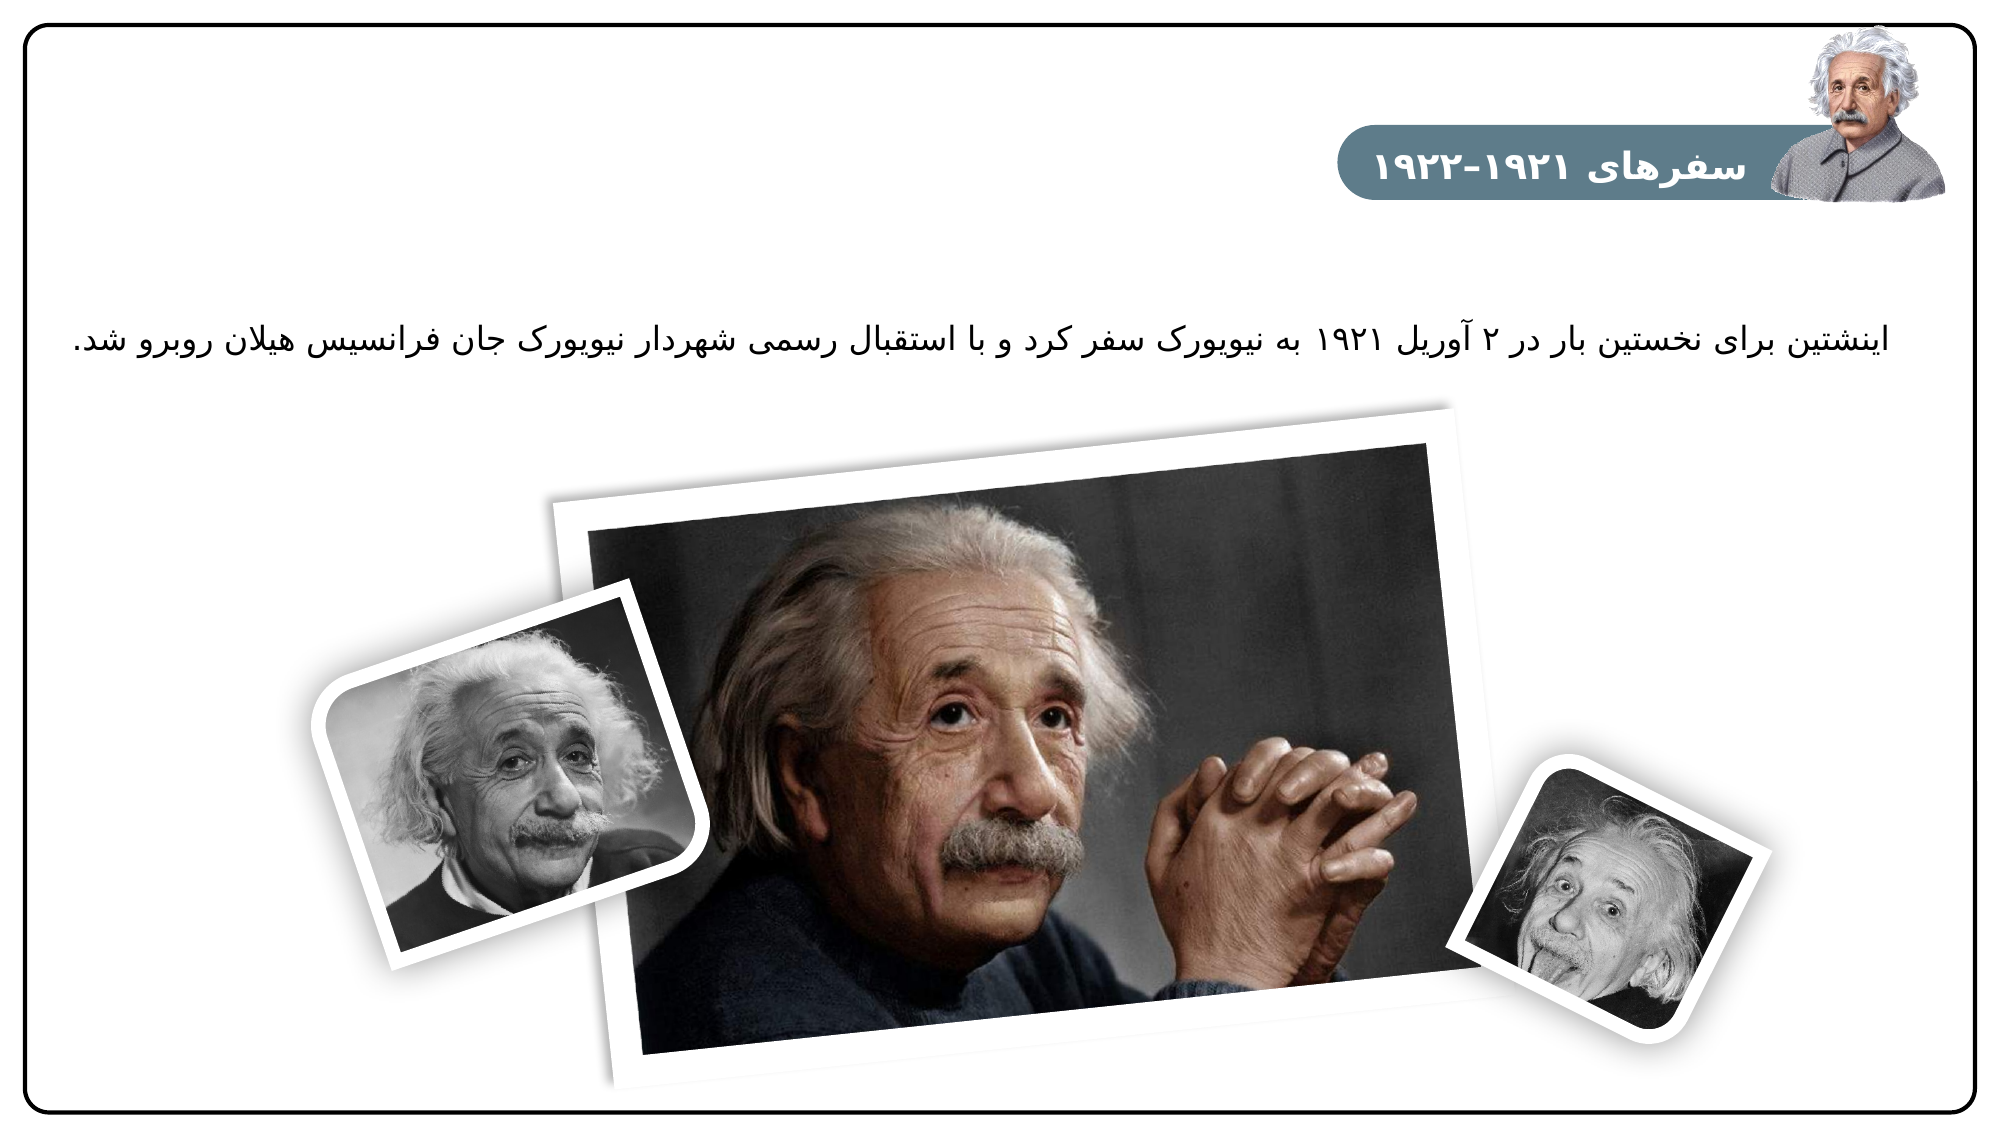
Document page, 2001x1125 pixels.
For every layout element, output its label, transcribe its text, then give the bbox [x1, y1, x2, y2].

text_box ۱۹۲۲–۱۹۲۱ سفرهای خارجی [1337, 112, 1763, 263]
list اینشتین برای نخستین بار در ۲ آوریل ۱۹۲۱ به نیویورک سفر کرد و با استقبال رسمی شهردار نیویورک جان فرانسیس هیلان روبرو شد. [50, 249, 1913, 463]
picture [1466, 769, 1752, 1029]
picture [1761, 14, 1954, 213]
picture [326, 443, 1480, 1054]
